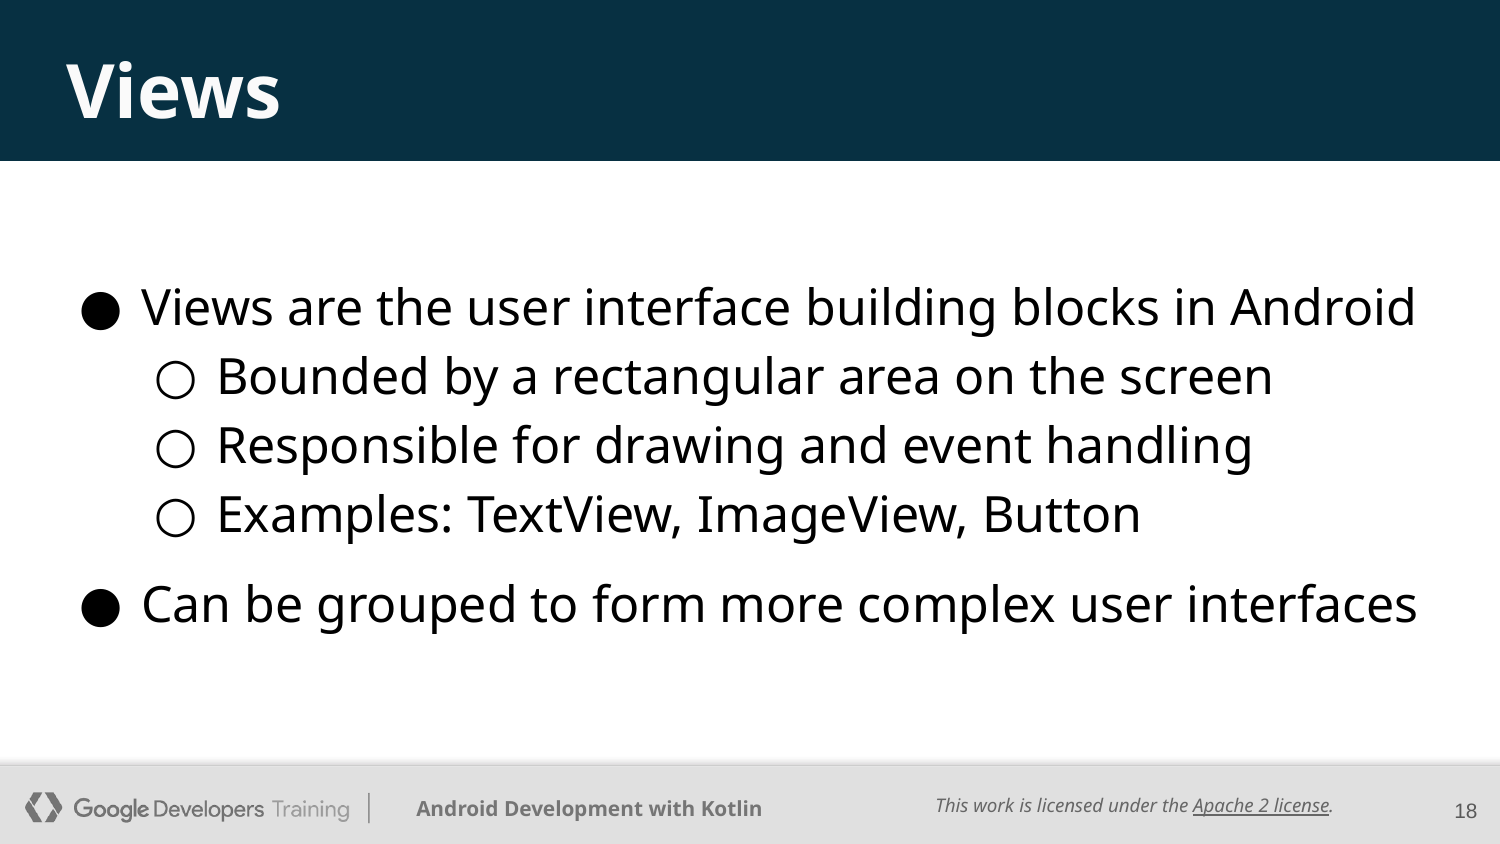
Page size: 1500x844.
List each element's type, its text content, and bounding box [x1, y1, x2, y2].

list Views are the user interface building blocks in Android Bounded by a rectangular area on the screen Responsible for drawing and event handling Examples: TextView, ImageView, Button Can be grouped to form more complex user interfaces [51, 251, 1449, 700]
title Views [51, 28, 1449, 122]
slide_number ‹#› [1402, 777, 1493, 842]
picture [0, 161, 1500, 844]
